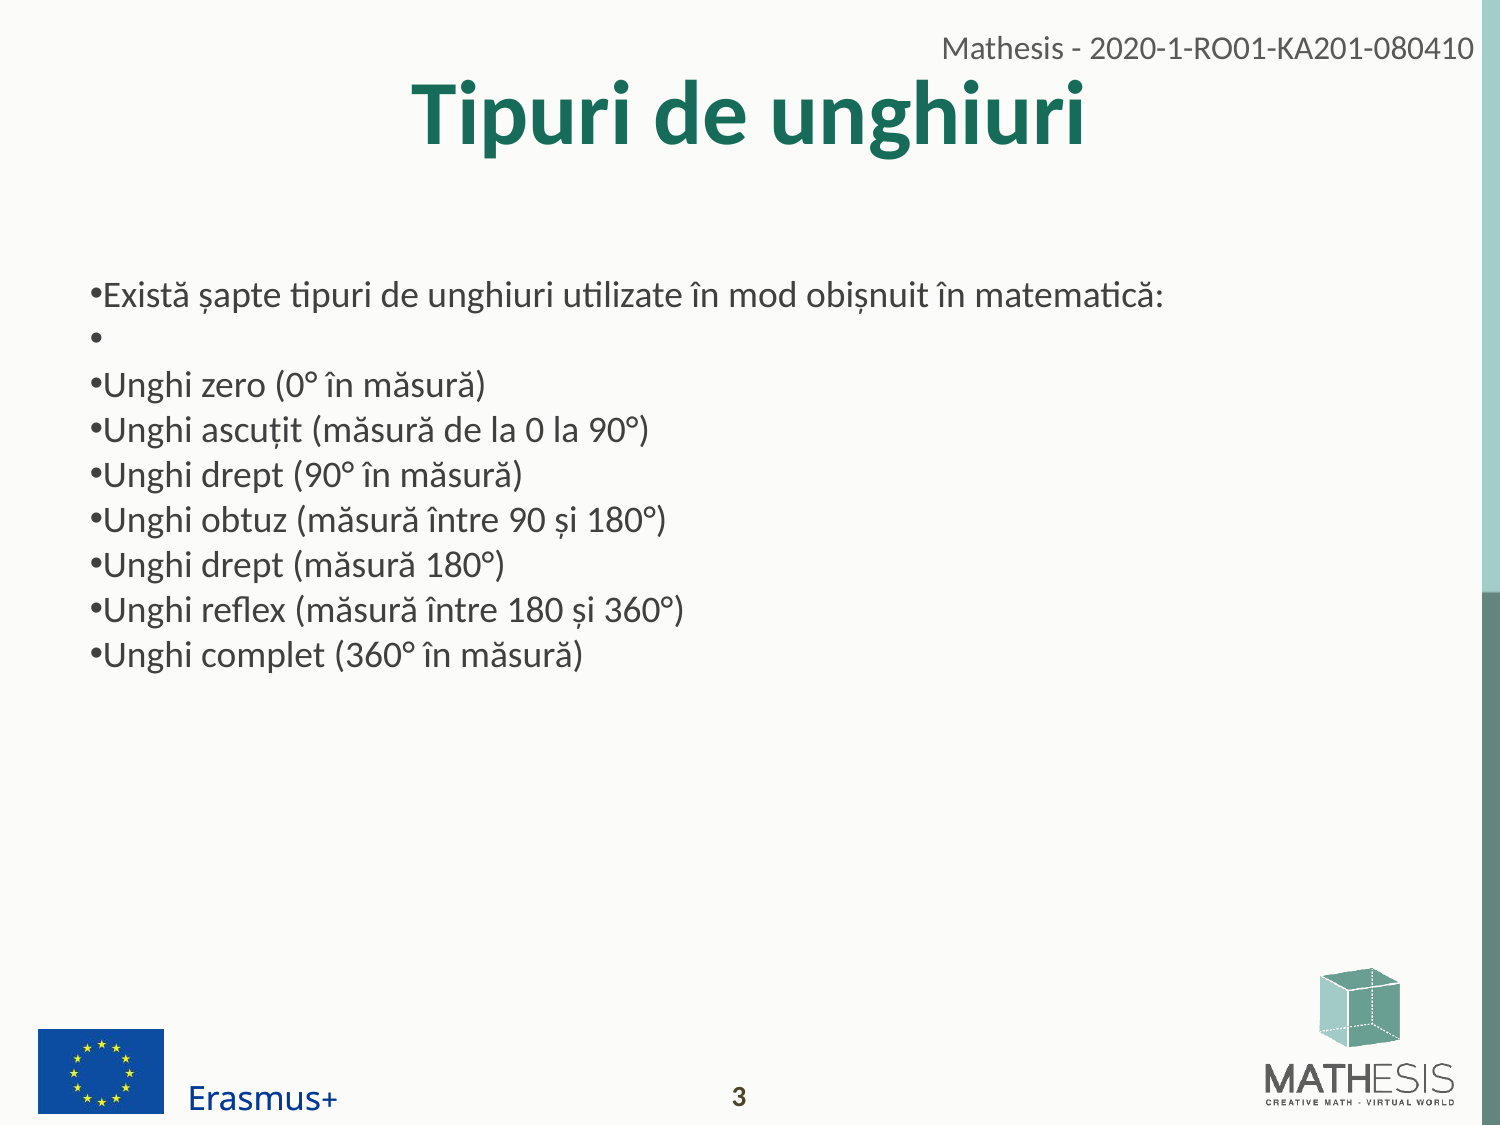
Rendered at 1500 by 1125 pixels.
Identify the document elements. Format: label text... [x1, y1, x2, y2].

title Tipuri de unghiuri [75, 45, 1425, 233]
list Există șapte tipuri de unghiuri utilizate în mod obișnuit în matematică: Unghi zero (0° în măsură) Unghi ascuțit (măsură de la 0 la 90°) Unghi drept (90° în măsură) Unghi obtuz (măsură între 90 și 180°) Unghi drept (măsură 180°) Unghi reflex (măsură între 180 și 360°) Unghi complet (360° în măsură) [75, 262, 1425, 1005]
picture [38, 1029, 164, 1114]
